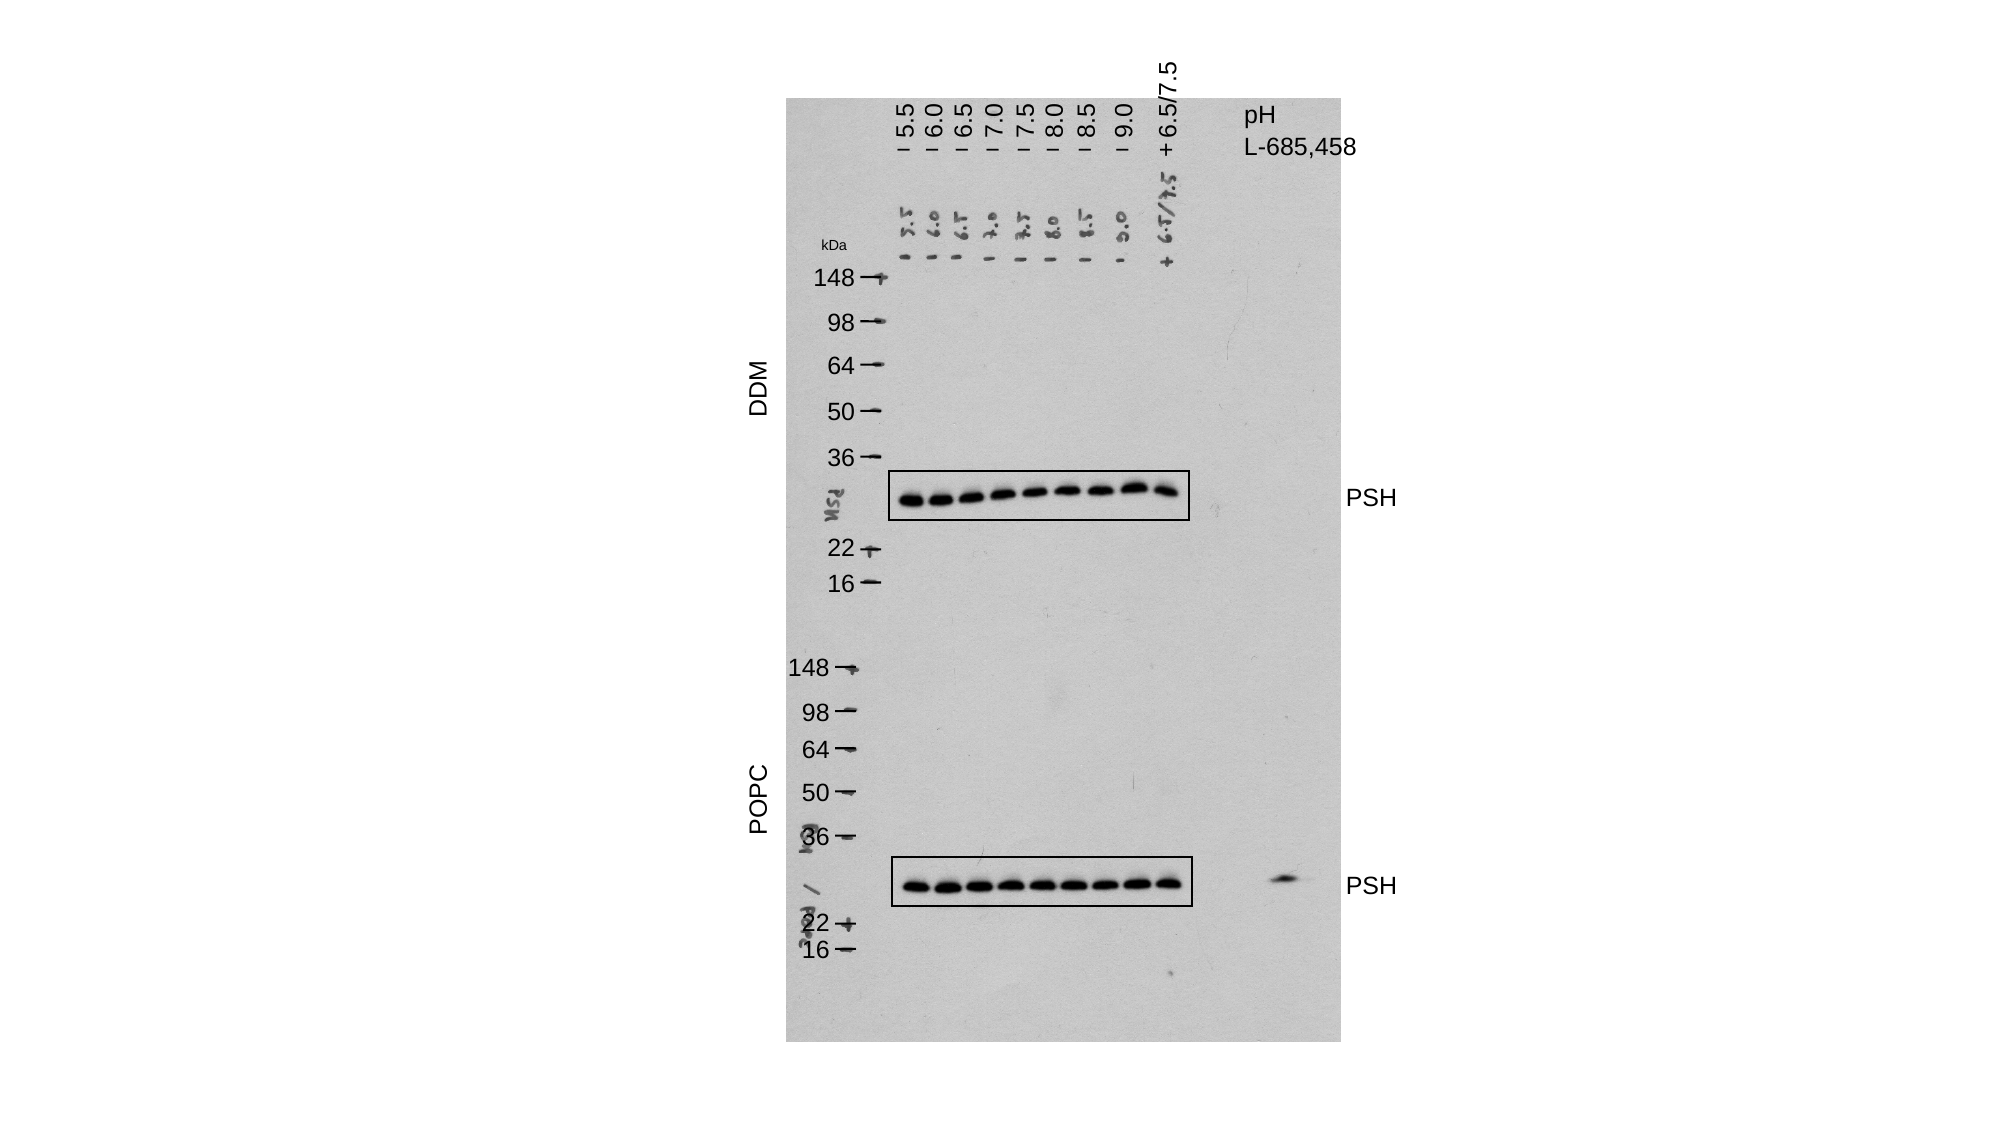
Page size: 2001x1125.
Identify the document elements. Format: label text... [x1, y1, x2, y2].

text_box PSH [1345, 869, 1398, 900]
text_box POPC [741, 764, 772, 836]
text_box PSH [1345, 481, 1398, 512]
text_box 6.5/7.5 [1151, 61, 1182, 98]
text_box DDM [741, 360, 772, 418]
picture [786, 98, 1341, 1042]
text_box L-685,458 [1341, 130, 1365, 161]
